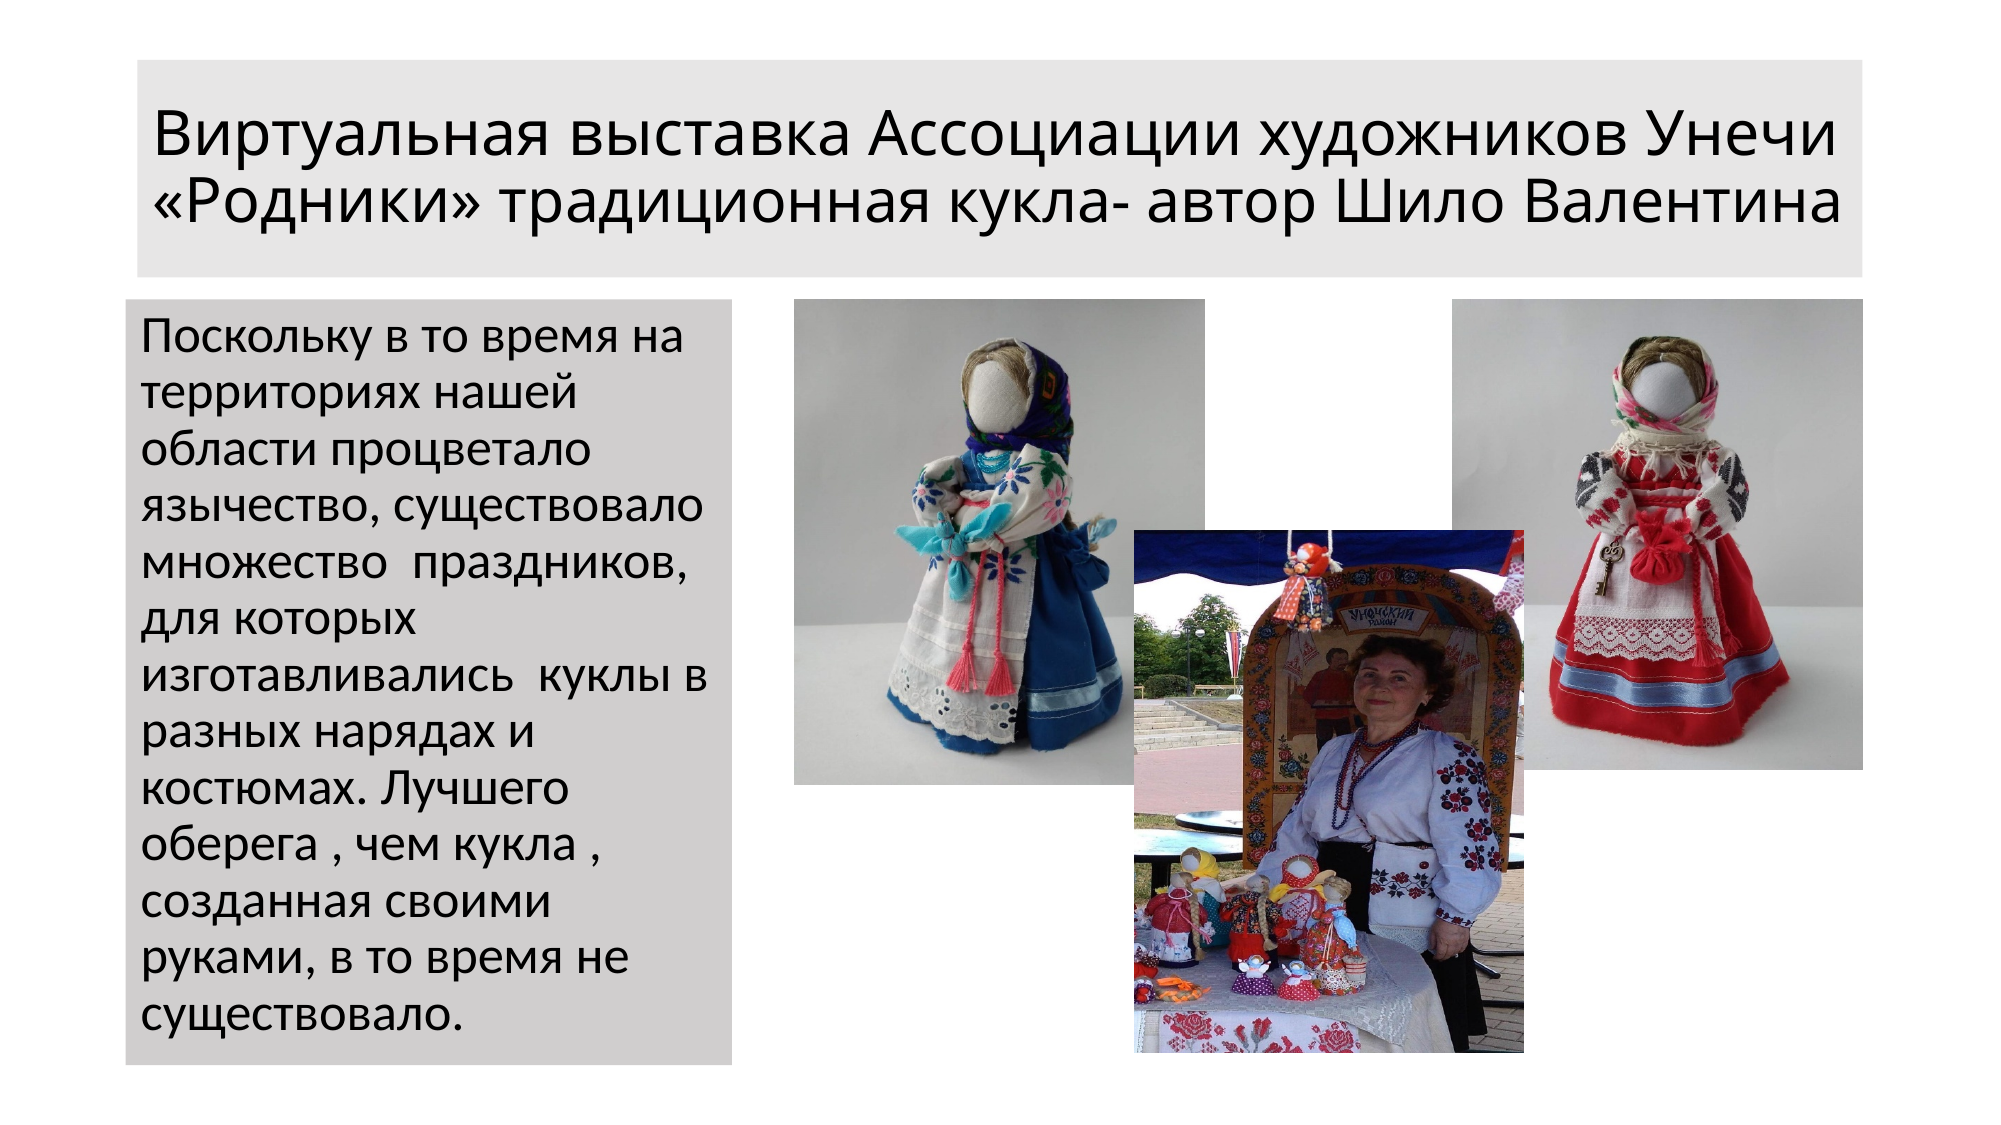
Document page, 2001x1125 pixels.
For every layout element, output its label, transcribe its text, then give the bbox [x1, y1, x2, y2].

list Поскольку в то время на территориях нашей области процветало язычество, существовало множество праздников, для которых изготавливались куклы в разных нарядах и костюмах. Лучшего оберега , чем кукла , созданная своими руками, в то время не существовало. [125, 299, 732, 1066]
picture [794, 299, 1863, 1053]
title Виртуальная выставка Ассоциации художников Унечи «Родники» традиционная кукла- автор Шило Валентина [137, 59, 1863, 278]
